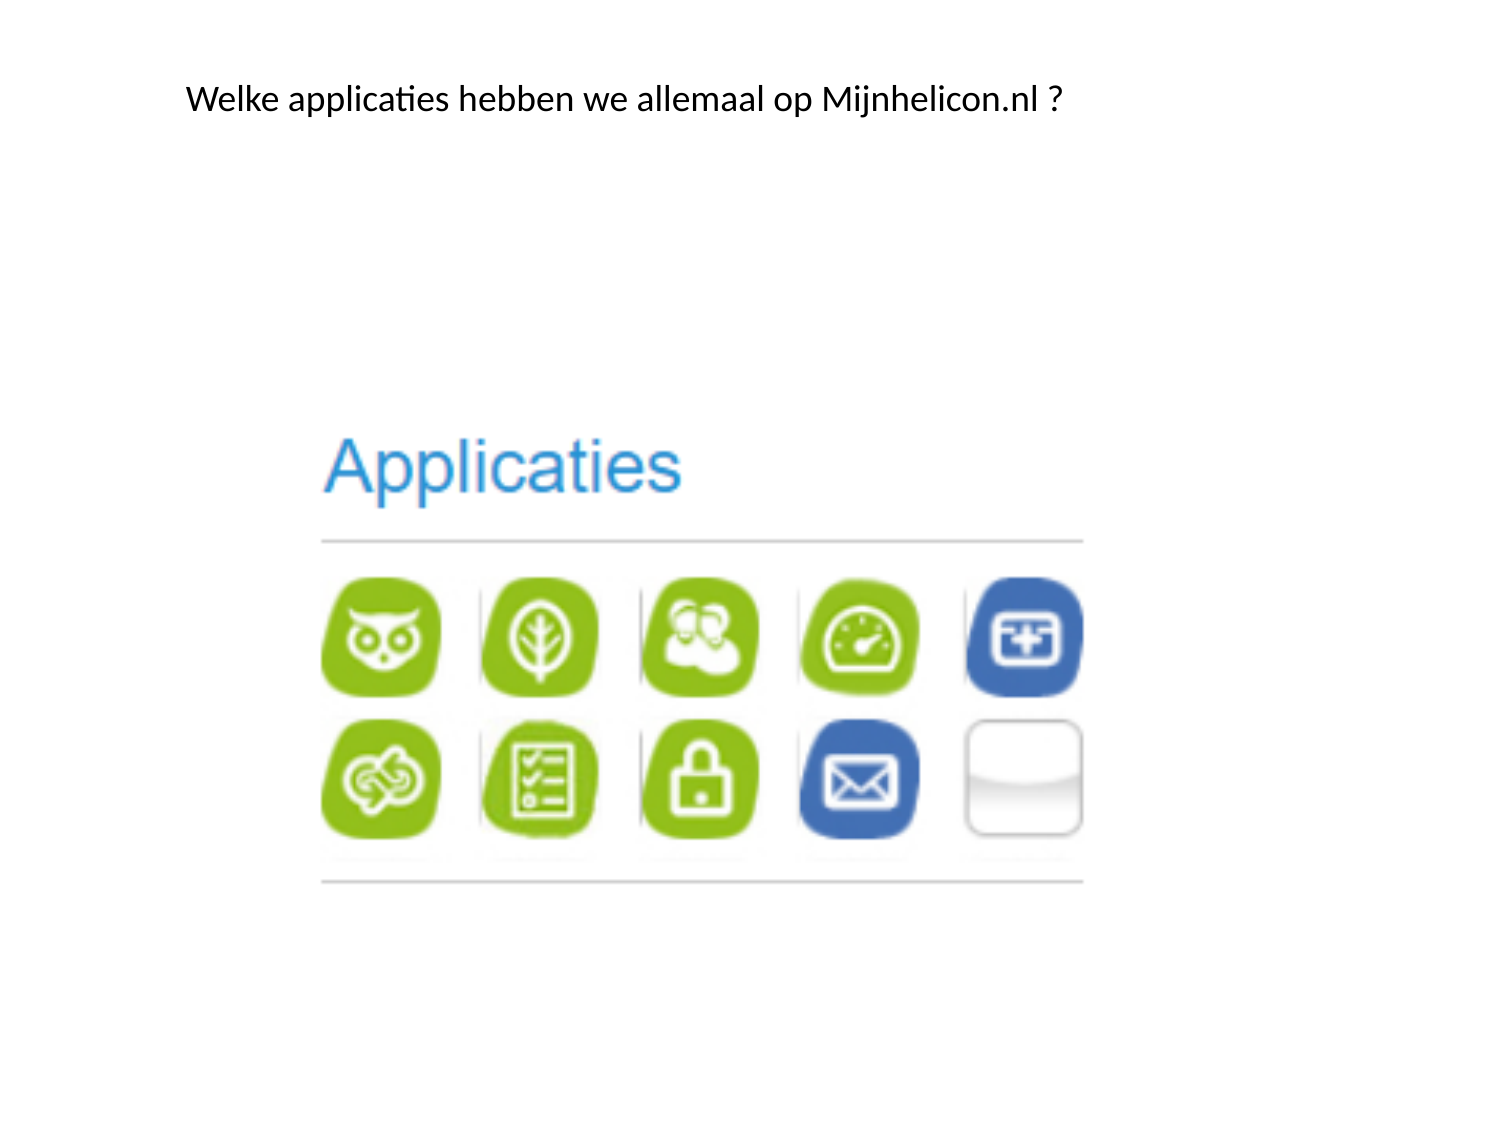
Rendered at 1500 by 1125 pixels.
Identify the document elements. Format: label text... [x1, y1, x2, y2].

text_box Welke applicaties hebben we allemaal op Mijnhelicon.nl ? [171, 66, 1317, 127]
picture [206, 361, 1163, 897]
